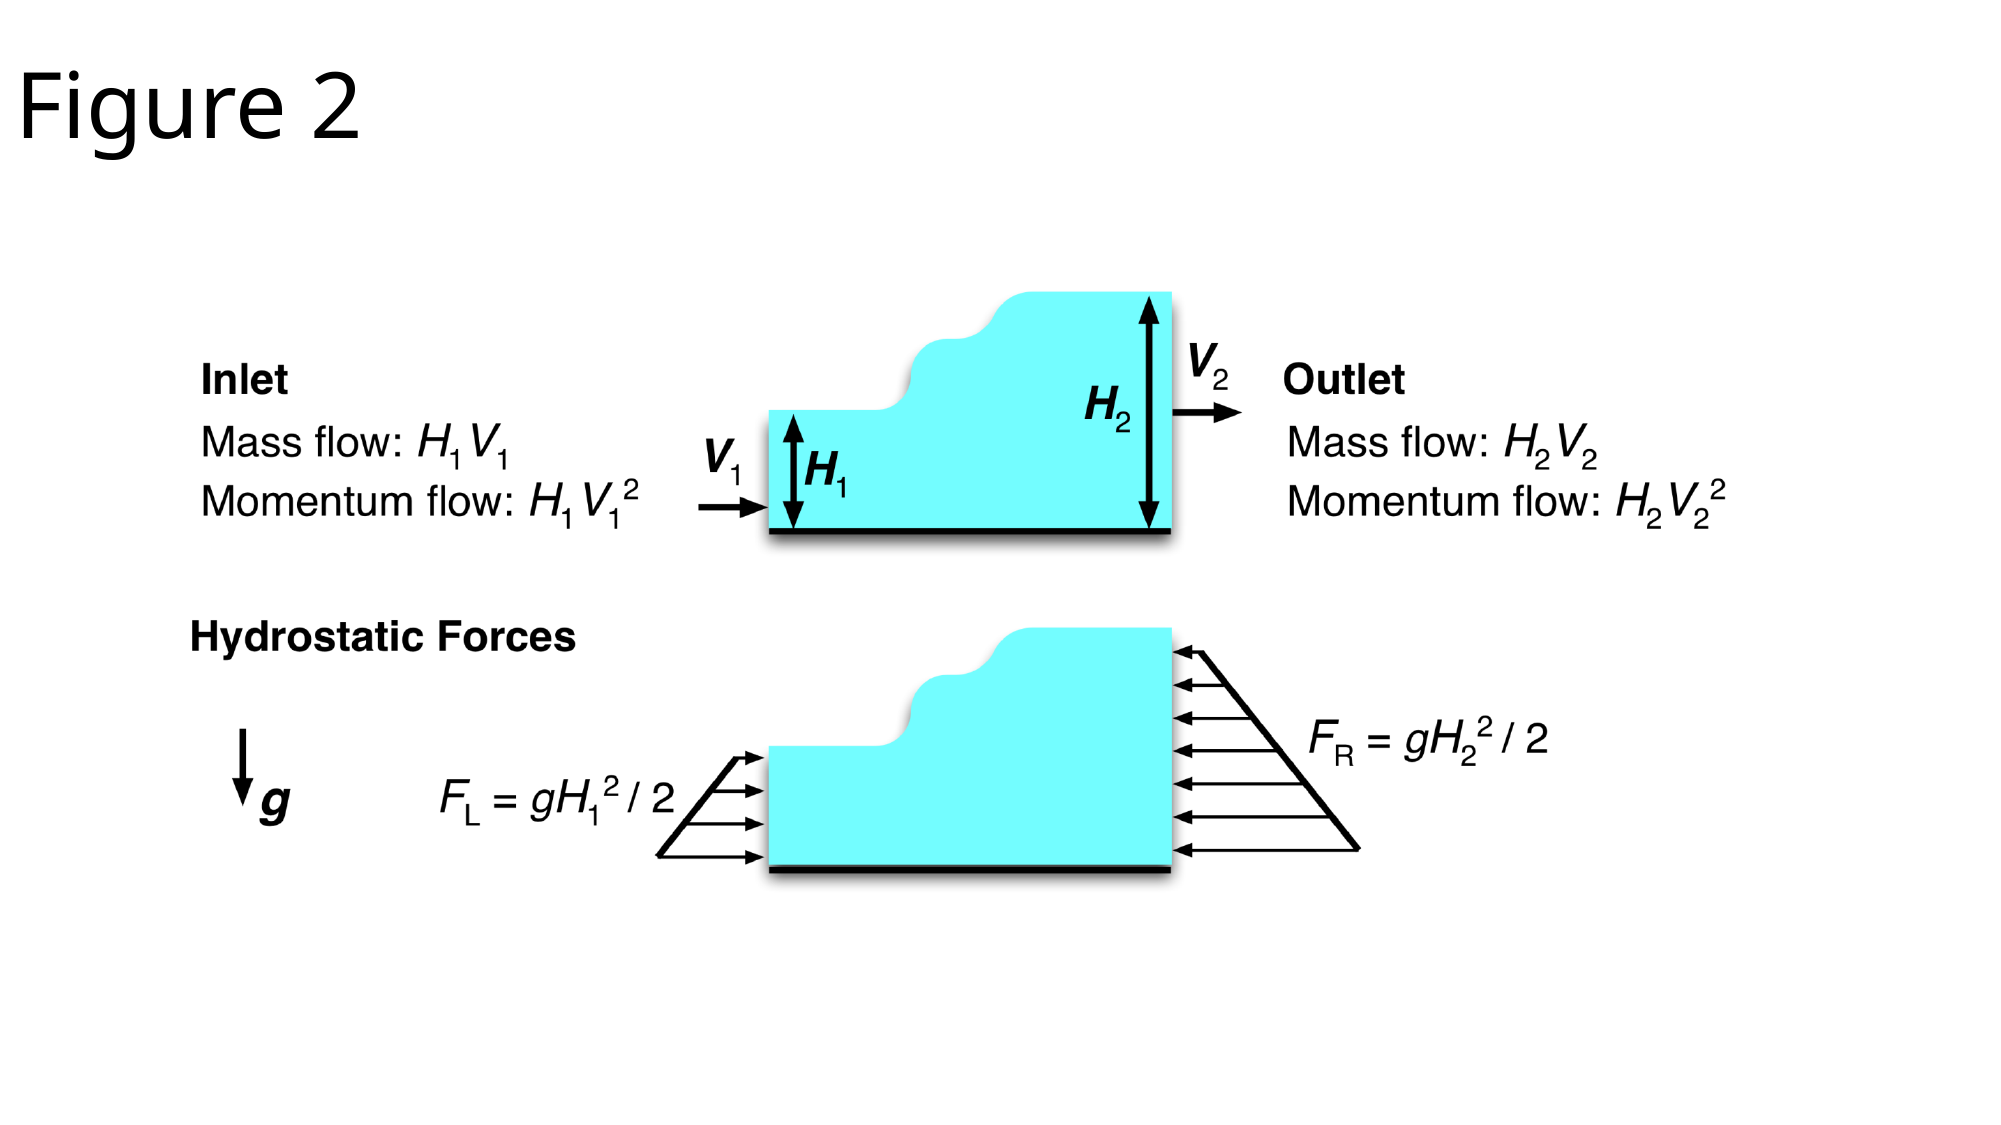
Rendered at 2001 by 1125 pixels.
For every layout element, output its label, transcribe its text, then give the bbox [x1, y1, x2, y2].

title Figure 2 [0, 0, 1725, 218]
picture [165, 248, 1753, 931]
